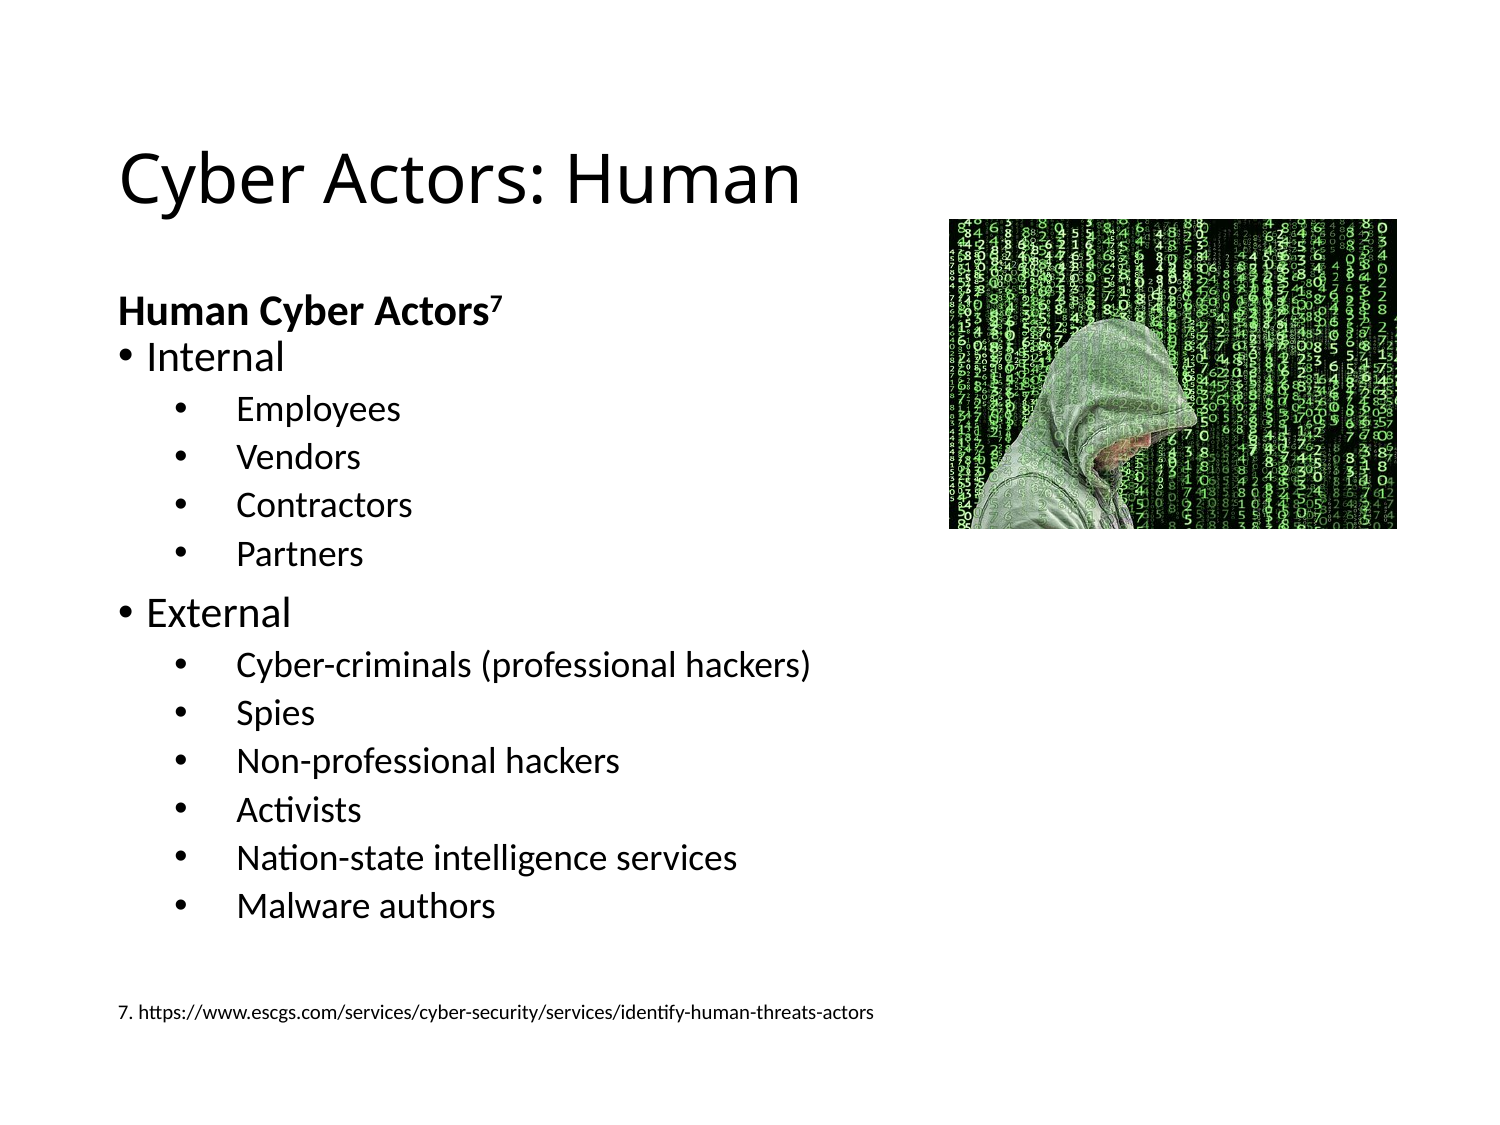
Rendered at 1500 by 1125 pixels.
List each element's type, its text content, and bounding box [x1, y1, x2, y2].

title Cyber Actors: Human [102, 114, 1398, 247]
picture [949, 219, 1397, 529]
list Human Cyber Actors7 Internal Employees Vendors Contractors Partners External Cyber-criminals (professional hackers) Spies Non-professional hackers Activists Nation-state intelligence services Malware authors [102, 247, 1398, 929]
text_box 7. https://www.escgs.com/services/cyber-security/services/identify-human-threats-actors [103, 991, 1397, 1056]
